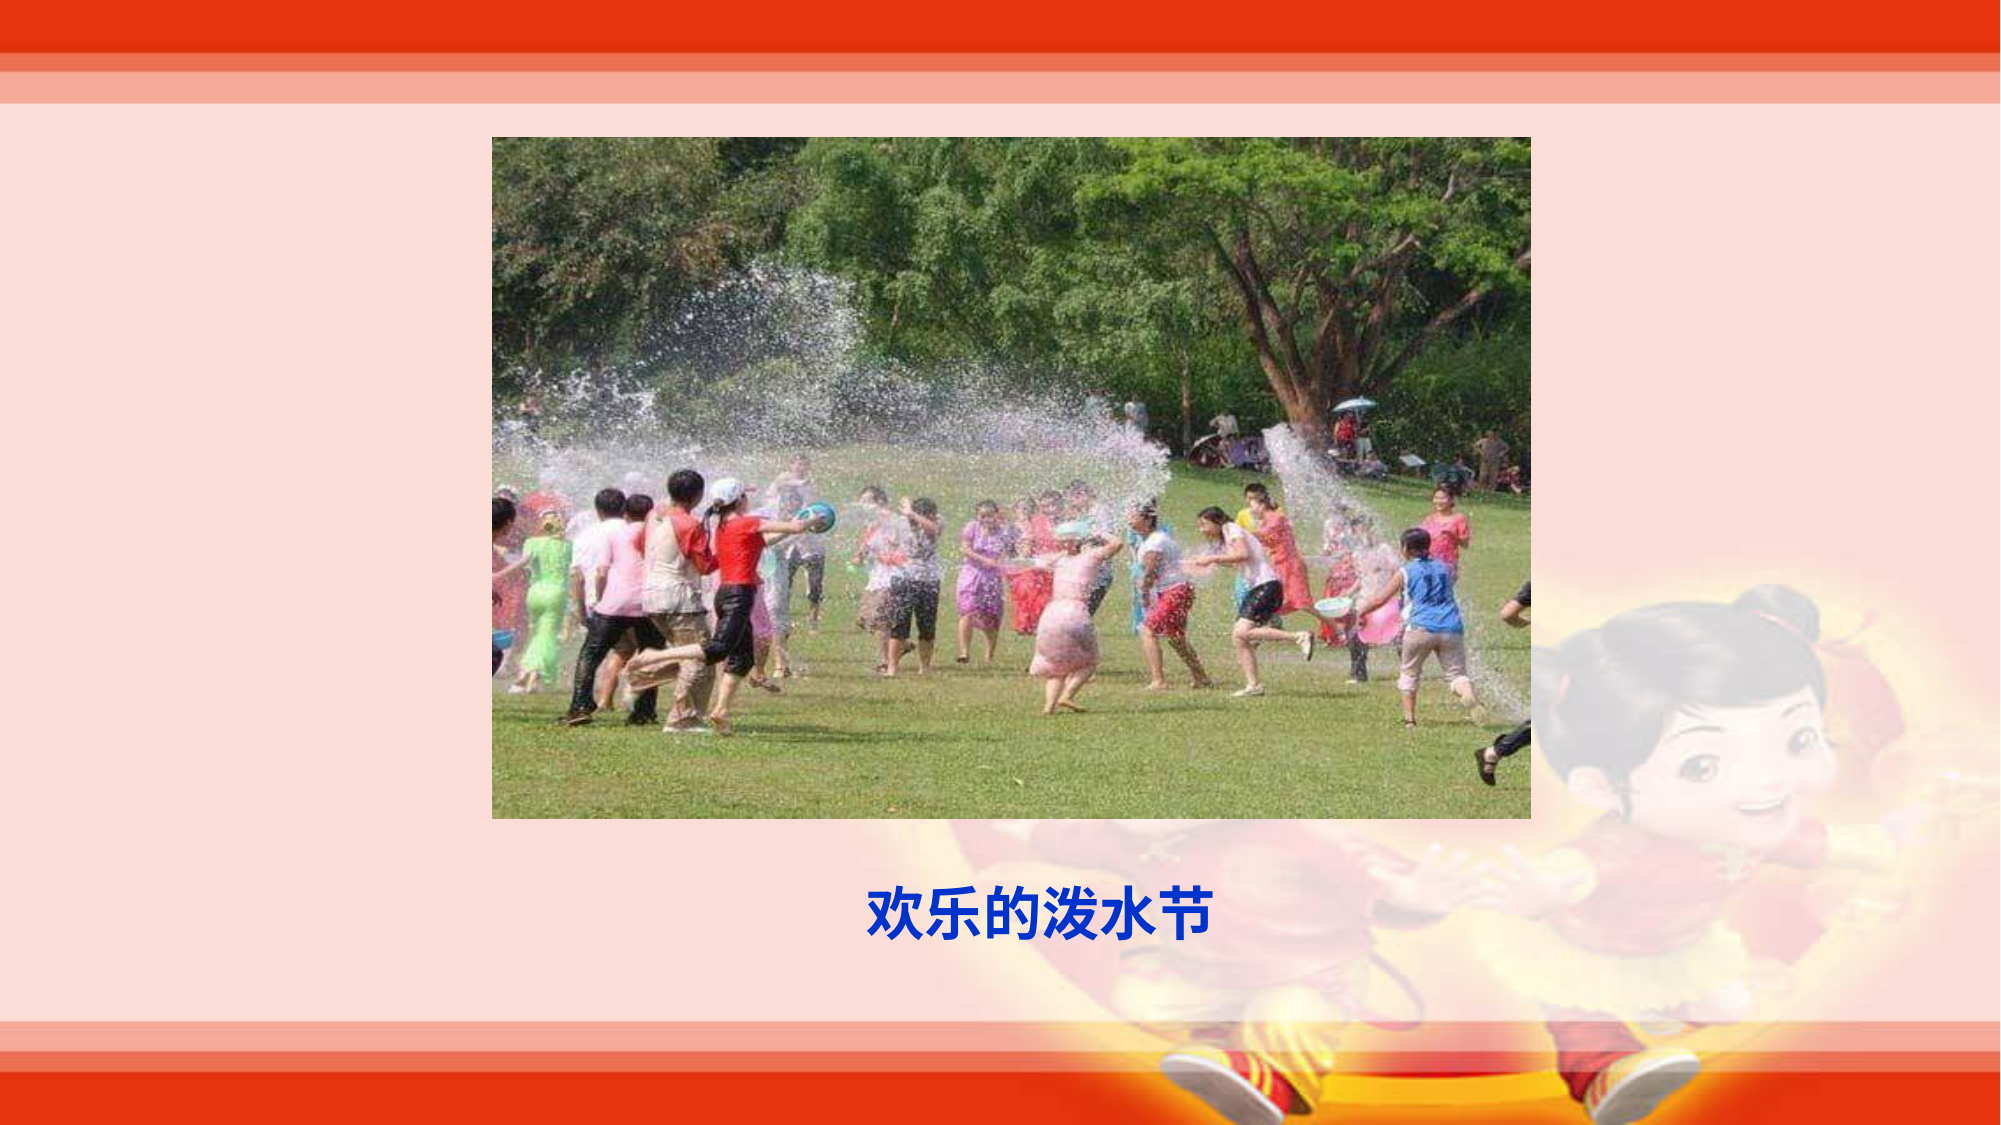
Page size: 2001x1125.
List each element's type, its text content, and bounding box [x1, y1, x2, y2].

text_box 欢乐的泼水节 [669, 869, 1414, 955]
picture [0, 0, 2001, 1125]
